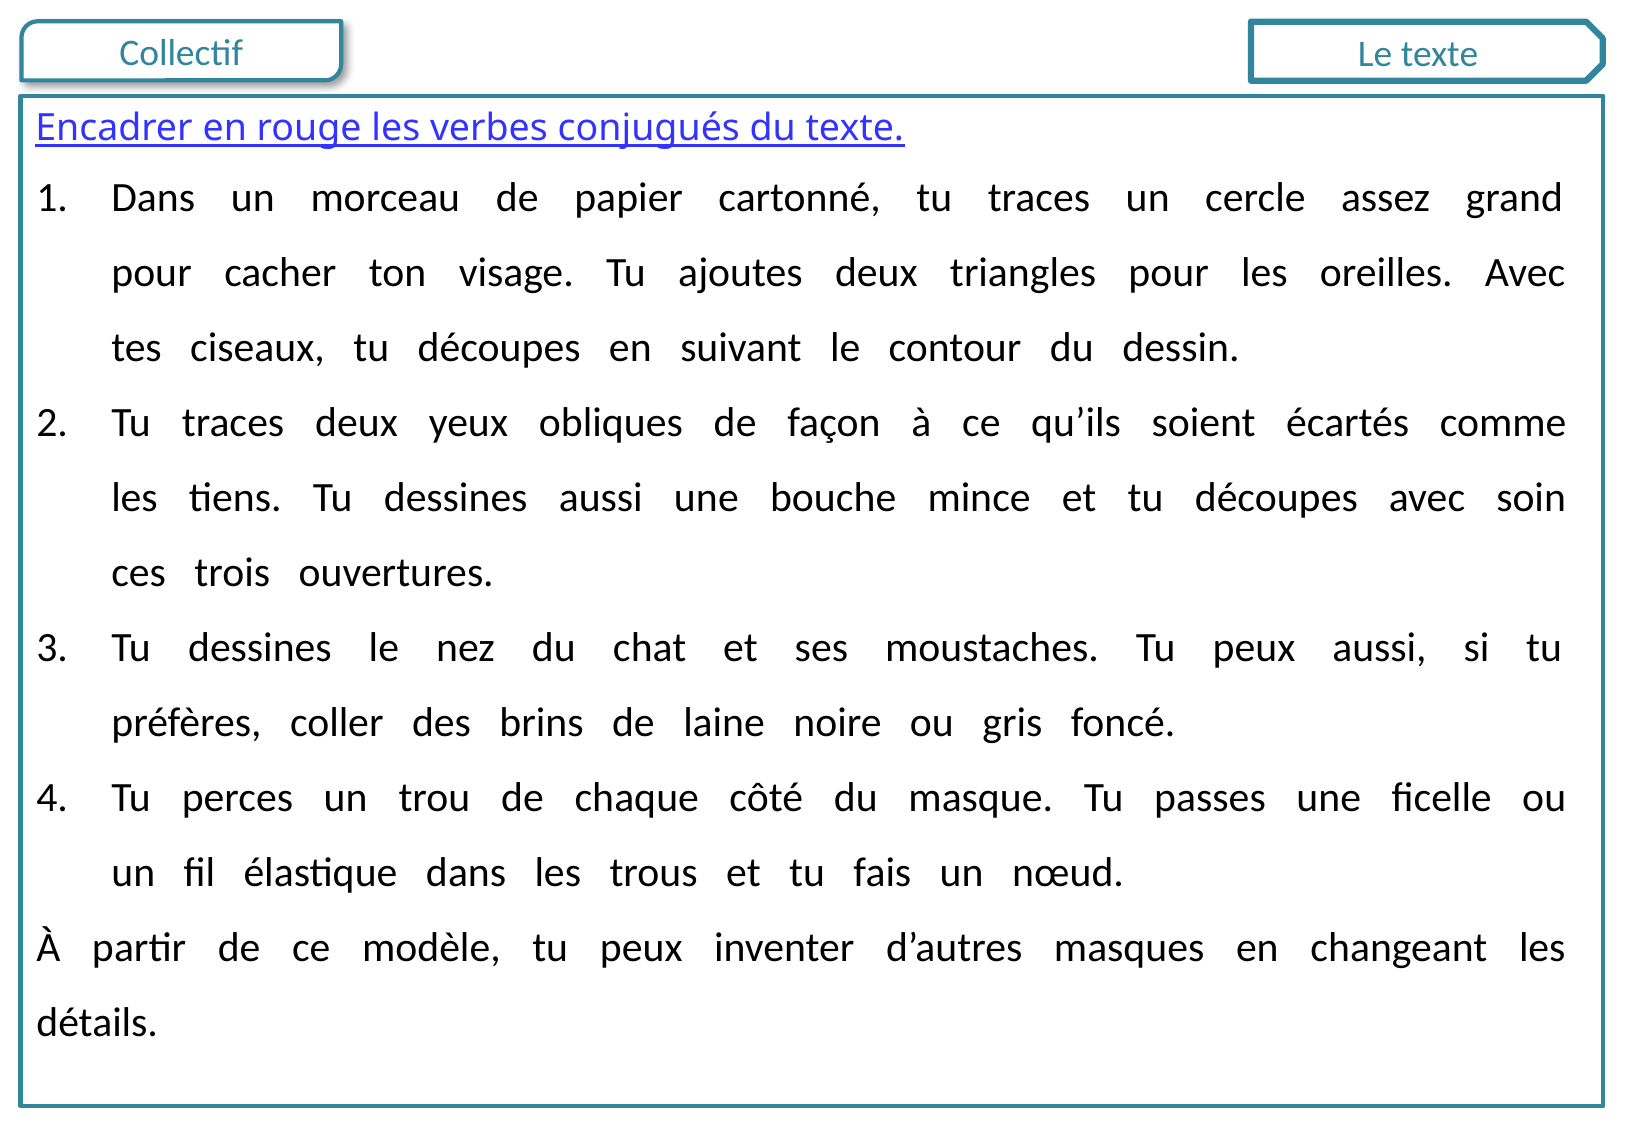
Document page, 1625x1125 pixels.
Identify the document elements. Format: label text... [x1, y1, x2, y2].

list Dans un morceau de papier cartonné, tu traces un cercle assez grand pour cacher ton visage. Tu ajoutes deux triangles pour les oreilles. Avec tes ciseaux, tu découpes en suivant le contour du dessin. Tu traces deux yeux obliques de façon à ce qu’ils soient écartés comme les tiens. Tu dessines aussi une bouche mince et tu découpes avec soin ces trois ouvertures. Tu dessines le nez du chat et ses moustaches. Tu peux aussi, si tu préfères, coller des brins de laine noire ou gris foncé. Tu perces un trou de chaque côté du masque. Tu passes une ficelle ou un fil élastique dans les trous et tu fais un nœud. À partir de ce modèle, tu peux inventer d’autres masques en changeant les détails. [21, 137, 1604, 1106]
list Le texte [1251, 21, 1585, 81]
list Encadrer en rouge les verbes conjugués du texte. [18, 94, 1605, 1108]
